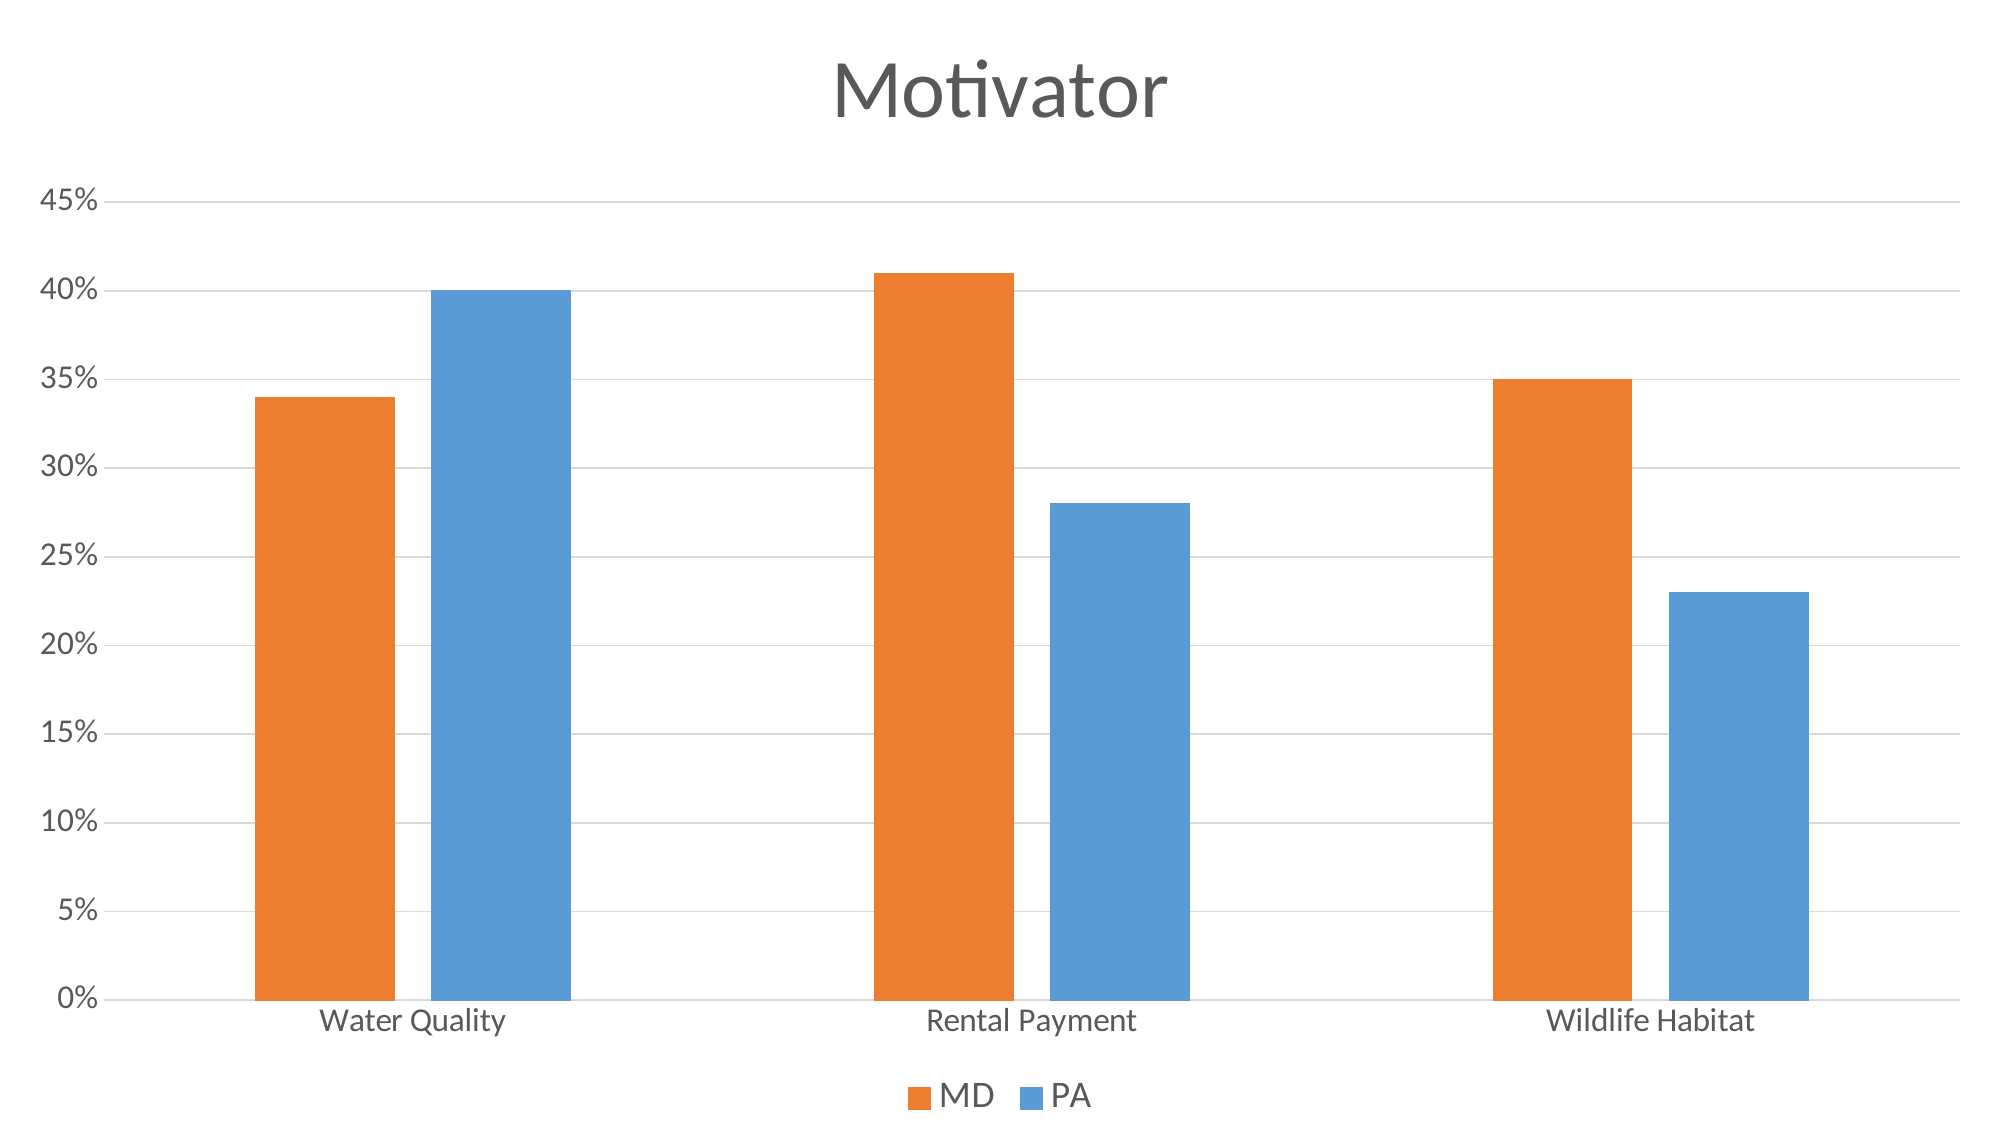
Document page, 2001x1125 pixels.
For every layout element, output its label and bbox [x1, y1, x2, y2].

chart [0, 0, 2000, 1125]
